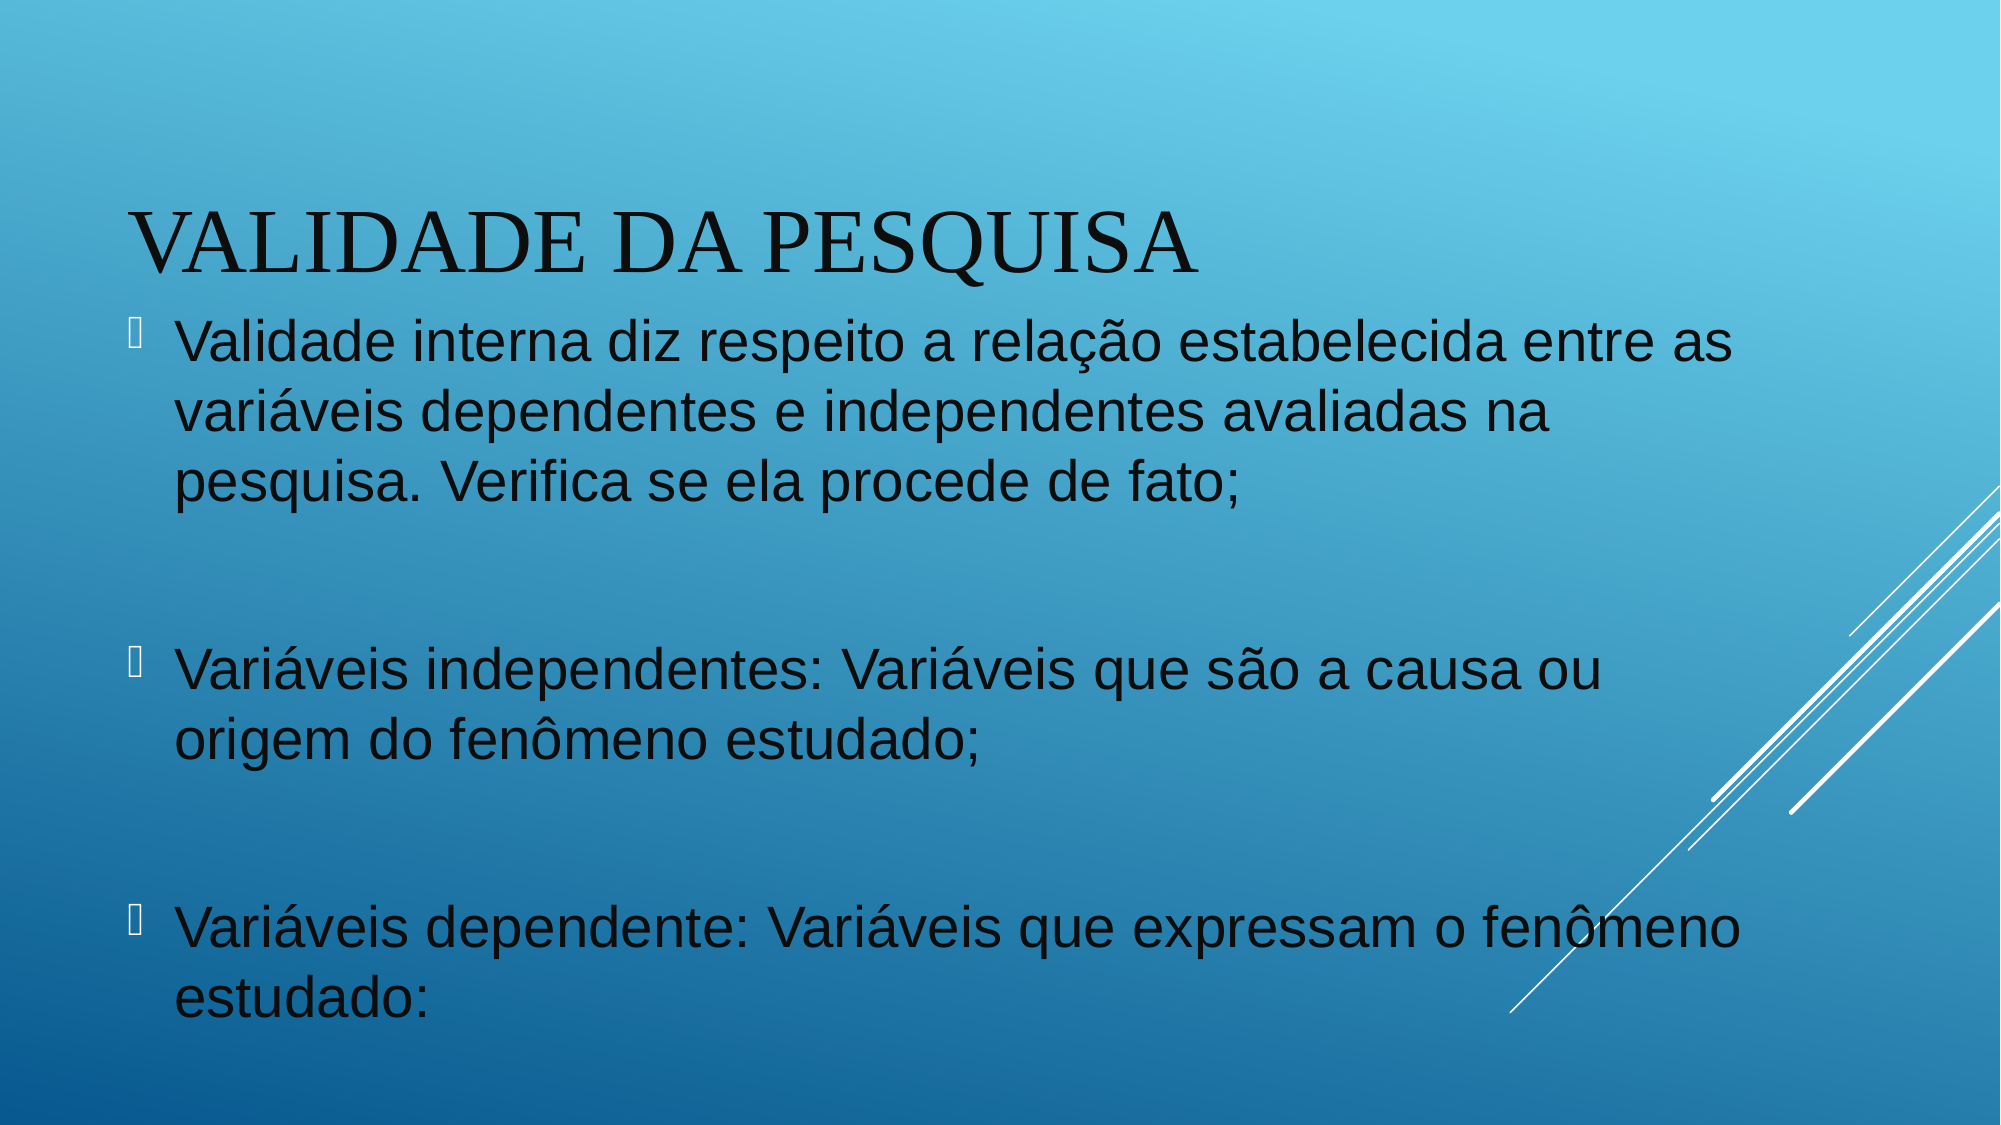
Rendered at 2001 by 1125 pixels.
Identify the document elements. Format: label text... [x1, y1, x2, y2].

list Validade interna diz respeito a relação estabelecida entre as variáveis dependentes e independentes avaliadas na pesquisa. Verifica se ela procede de fato; Variáveis independentes: Variáveis que são a causa ou origem do fenômeno estudado; Variáveis dependente: Variáveis que expressam o fenômeno estudado: [112, 416, 1798, 1010]
title Validade da pesquisa [112, 112, 1697, 360]
